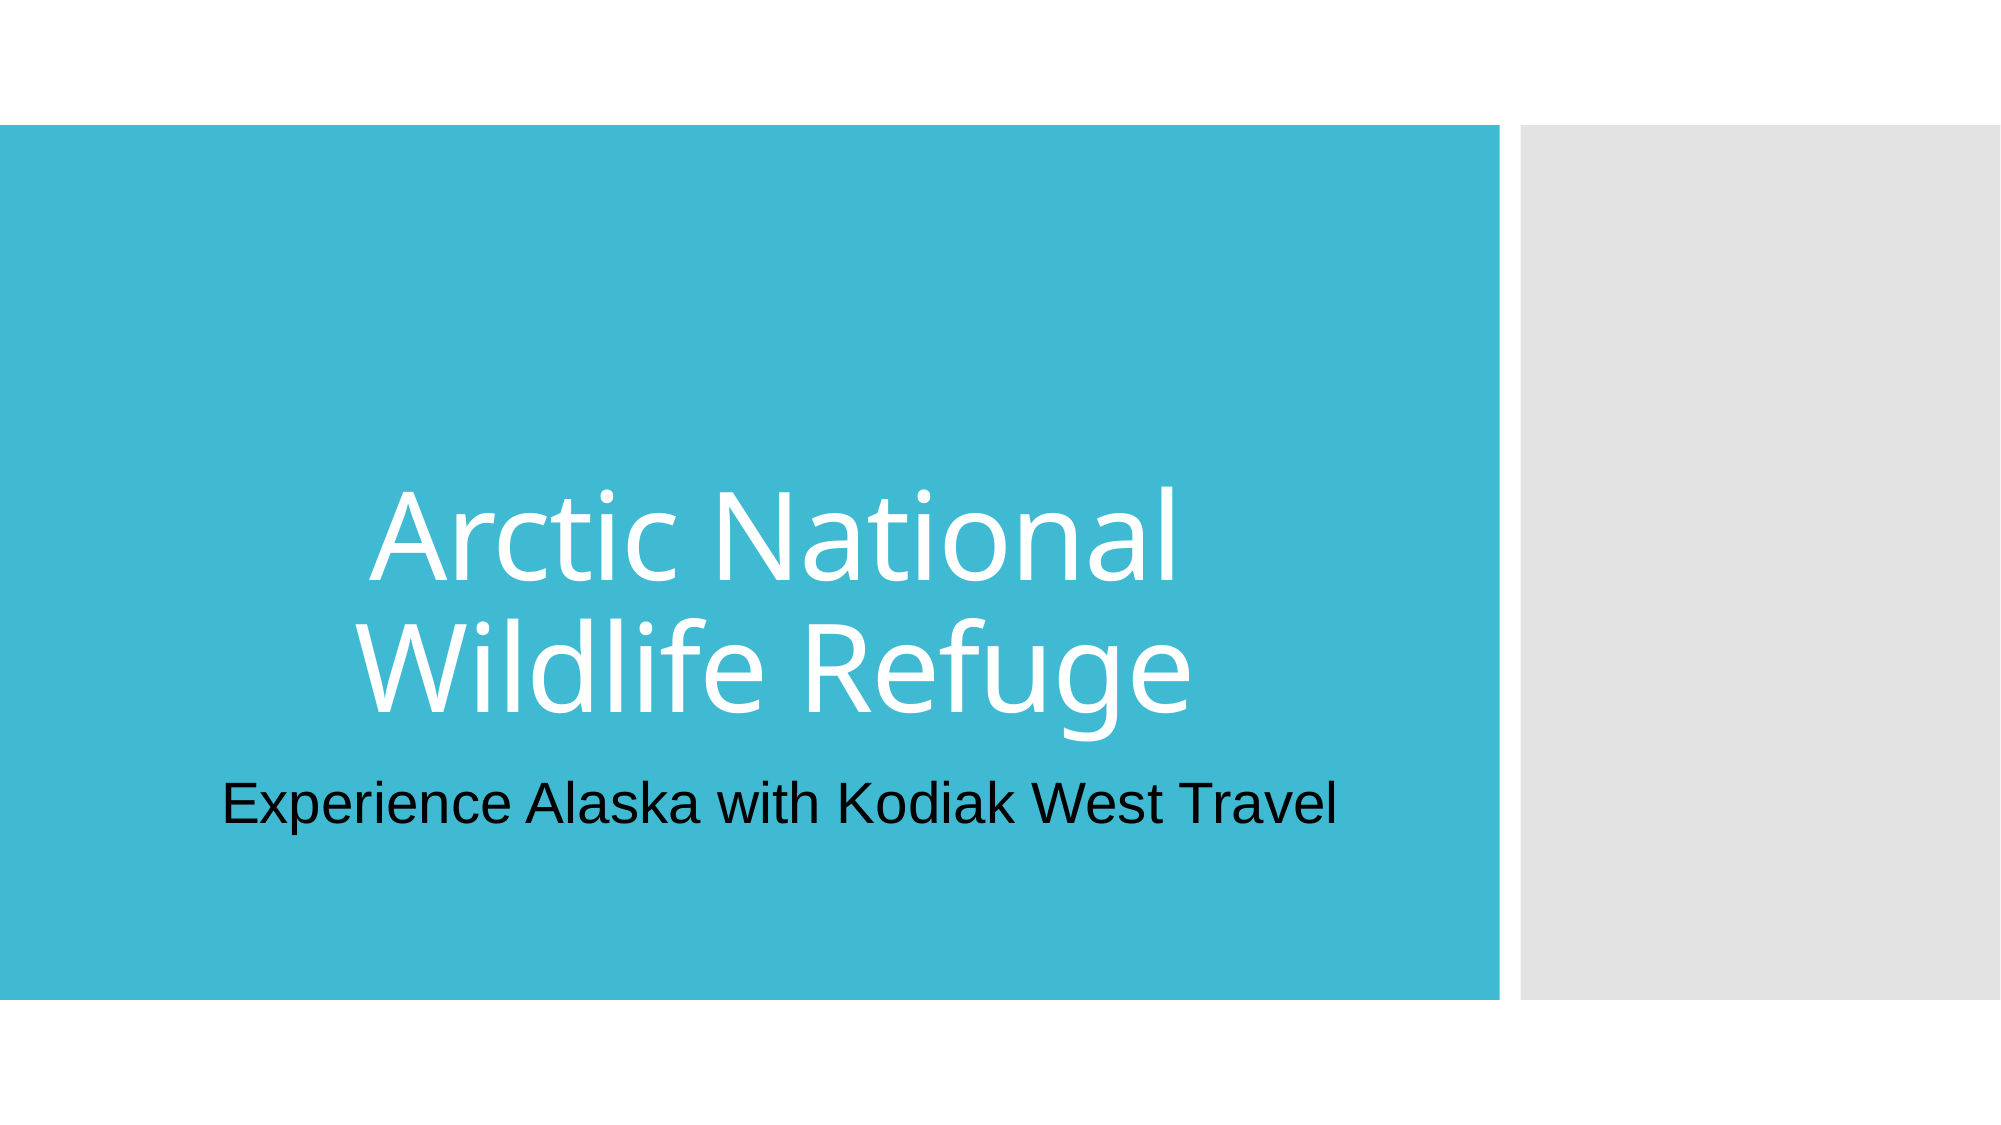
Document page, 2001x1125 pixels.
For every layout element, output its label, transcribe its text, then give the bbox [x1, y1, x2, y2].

subtitle Experience Alaska with Kodiak West Travel [180, 766, 1381, 917]
title Arctic National Wildlife Refuge [175, 213, 1376, 747]
